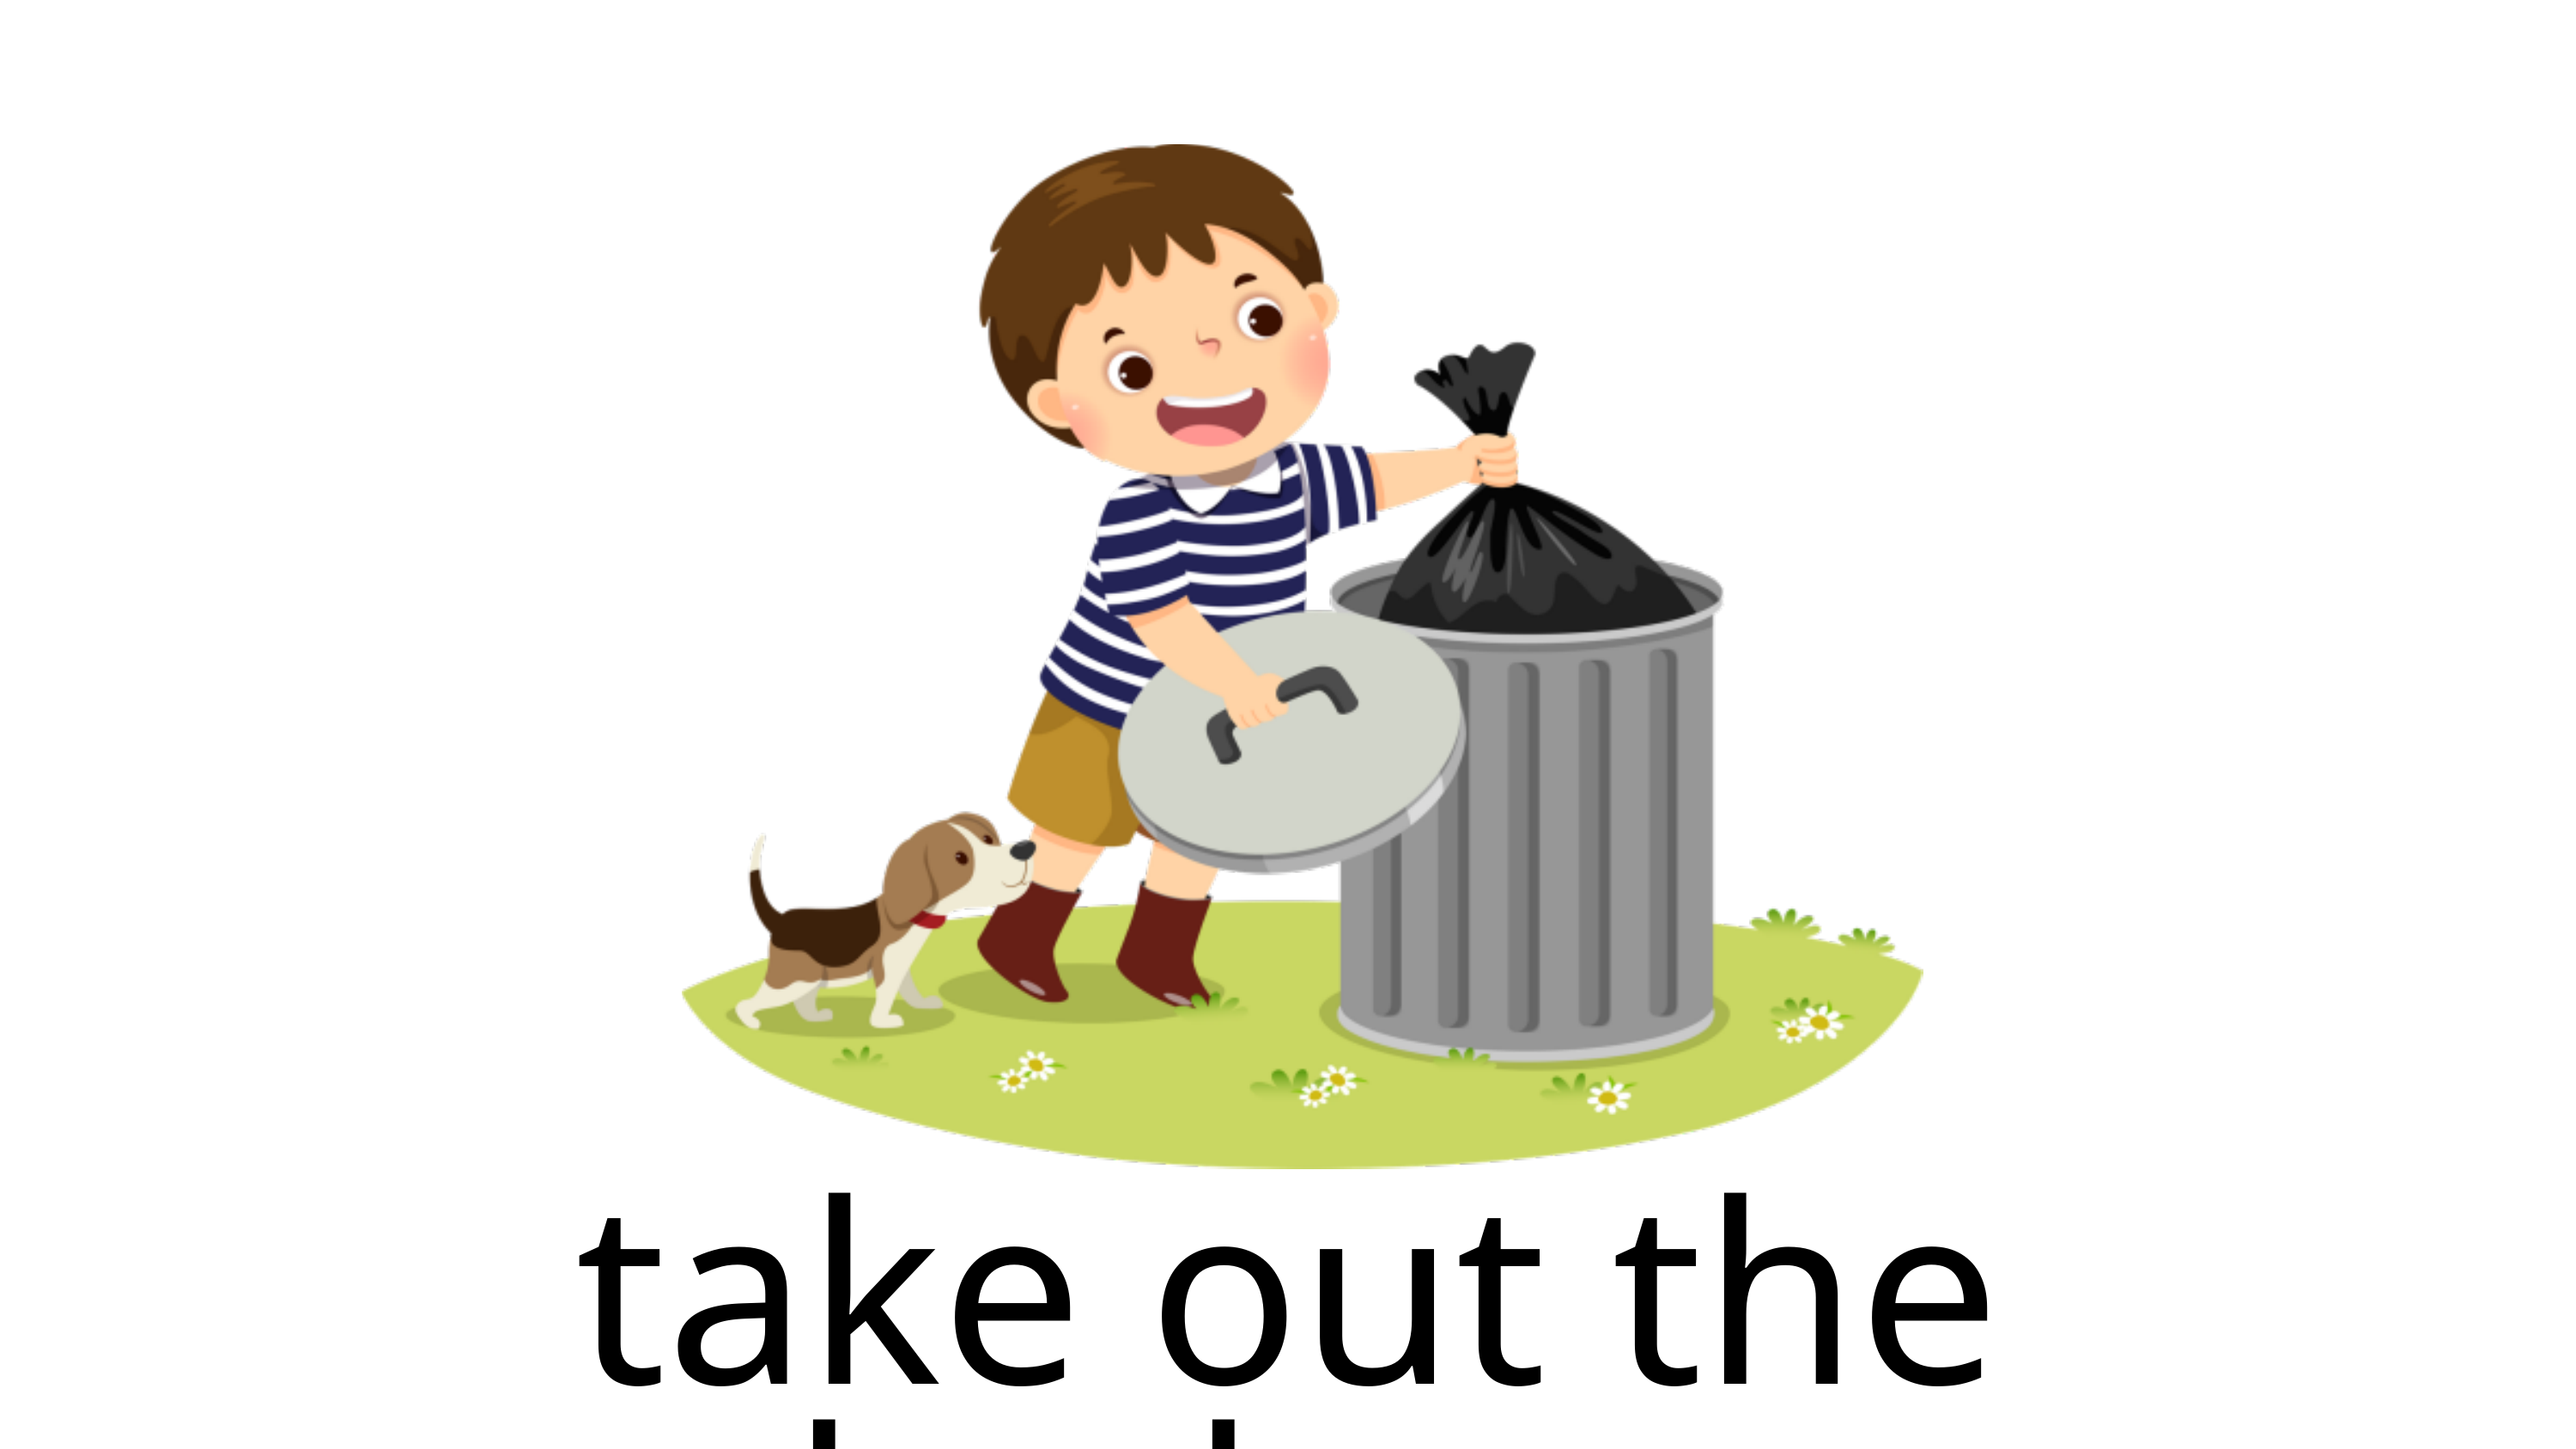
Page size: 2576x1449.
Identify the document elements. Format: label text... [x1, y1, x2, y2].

picture [682, 144, 1923, 1169]
text_box take out the barbage [350, 1208, 2226, 1449]
